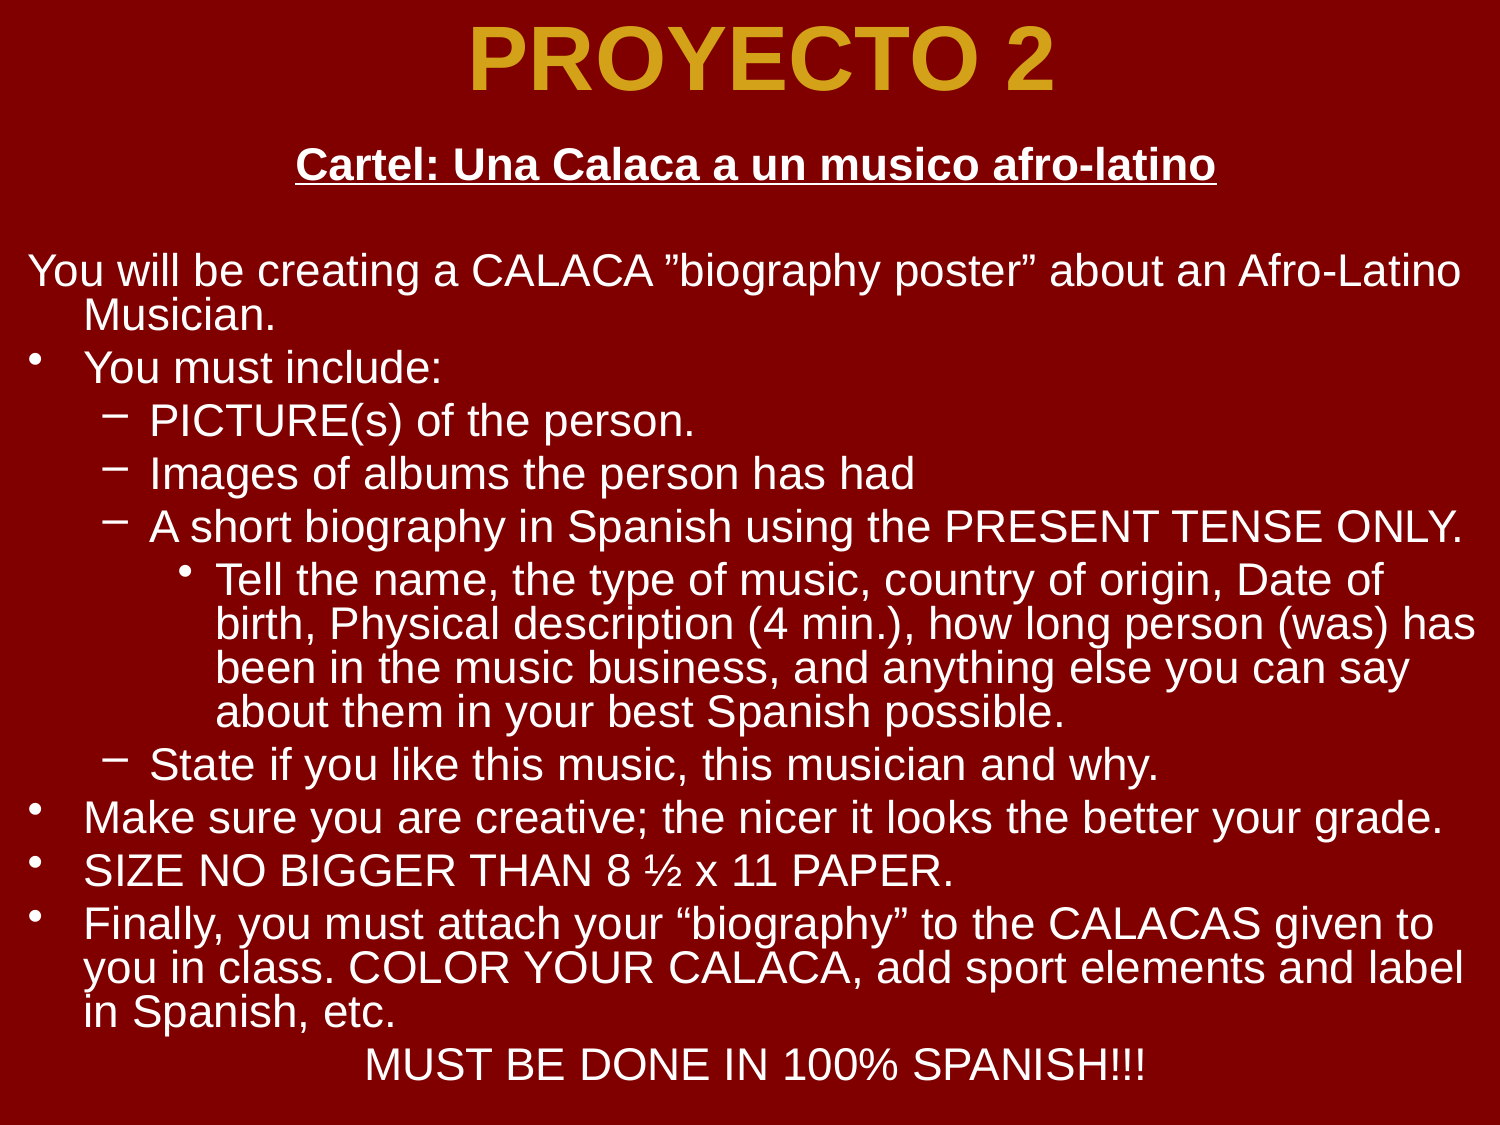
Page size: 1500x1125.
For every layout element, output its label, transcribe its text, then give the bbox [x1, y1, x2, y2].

title PROYECTO 2 [87, 0, 1438, 121]
list Cartel: Una Calaca a un musico afro-latino You will be creating a CALACA ”biography poster” about an Afro-Latino Musician. You must include: PICTURE(s) of the person. Images of albums the person has had A short biography in Spanish using the PRESENT TENSE ONLY. Tell the name, the type of music, country of origin, Date of birth, Physical description (4 min.), how long person (was) has been in the music business, and anything else you can say about them in your best Spanish possible. State if you like this music, this musician and why. Make sure you are creative; the nicer it looks the better your grade. SIZE NO BIGGER THAN 8 ½ x 11 PAPER. Finally, you must attach your “biography” to the CALACAS given to you in class. COLOR YOUR CALACA, add sport elements and label in Spanish, etc. MUST BE DONE IN 100% SPANISH!!! [12, 137, 1500, 1113]
